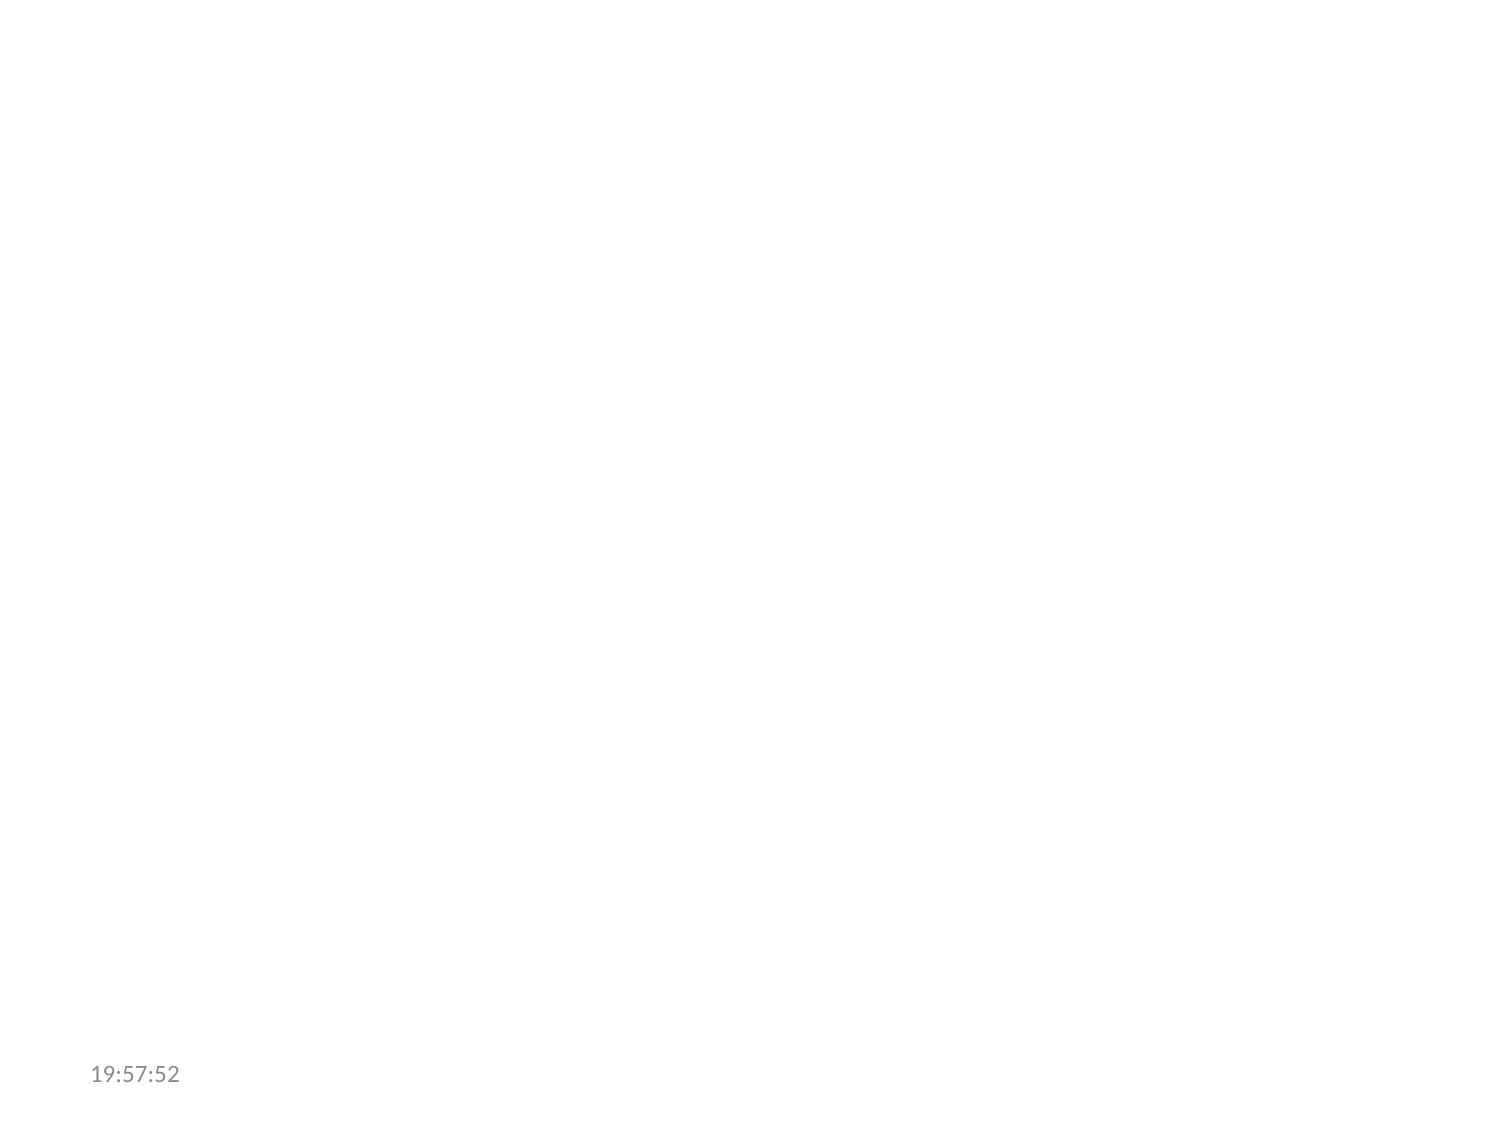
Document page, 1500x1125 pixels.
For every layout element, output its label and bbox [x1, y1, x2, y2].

slide_number [75, 1042, 425, 1103]
